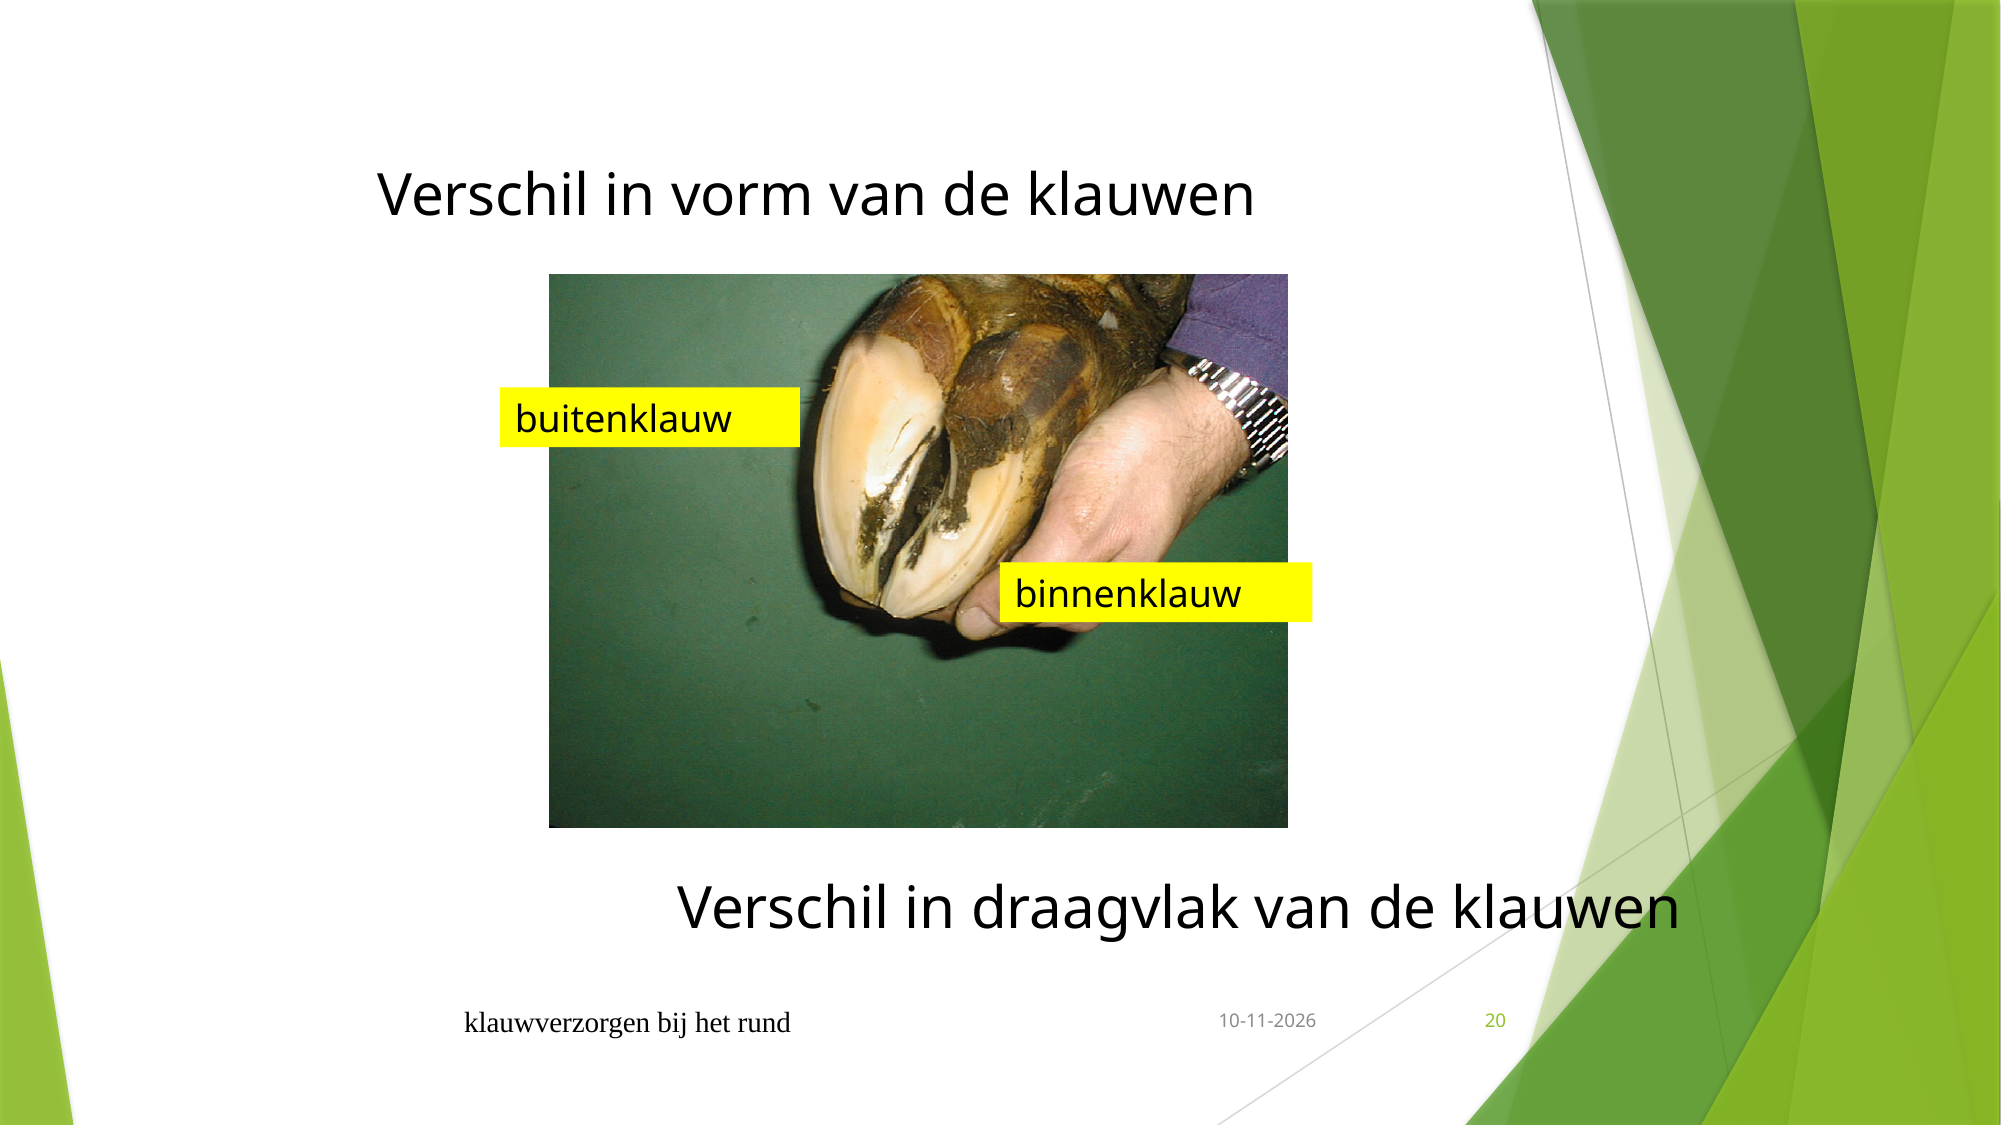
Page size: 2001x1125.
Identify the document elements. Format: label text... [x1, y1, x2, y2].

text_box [499, 274, 1313, 829]
text_box Verschil in draagvlak van de klauwen [662, 862, 1763, 948]
text_box Verschil in vorm van de klauwen [362, 149, 1375, 235]
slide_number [1181, 991, 1332, 1051]
footer klauwverzorgen bij het rund [111, 991, 1145, 1051]
slide_number 20 [1409, 991, 1522, 1051]
